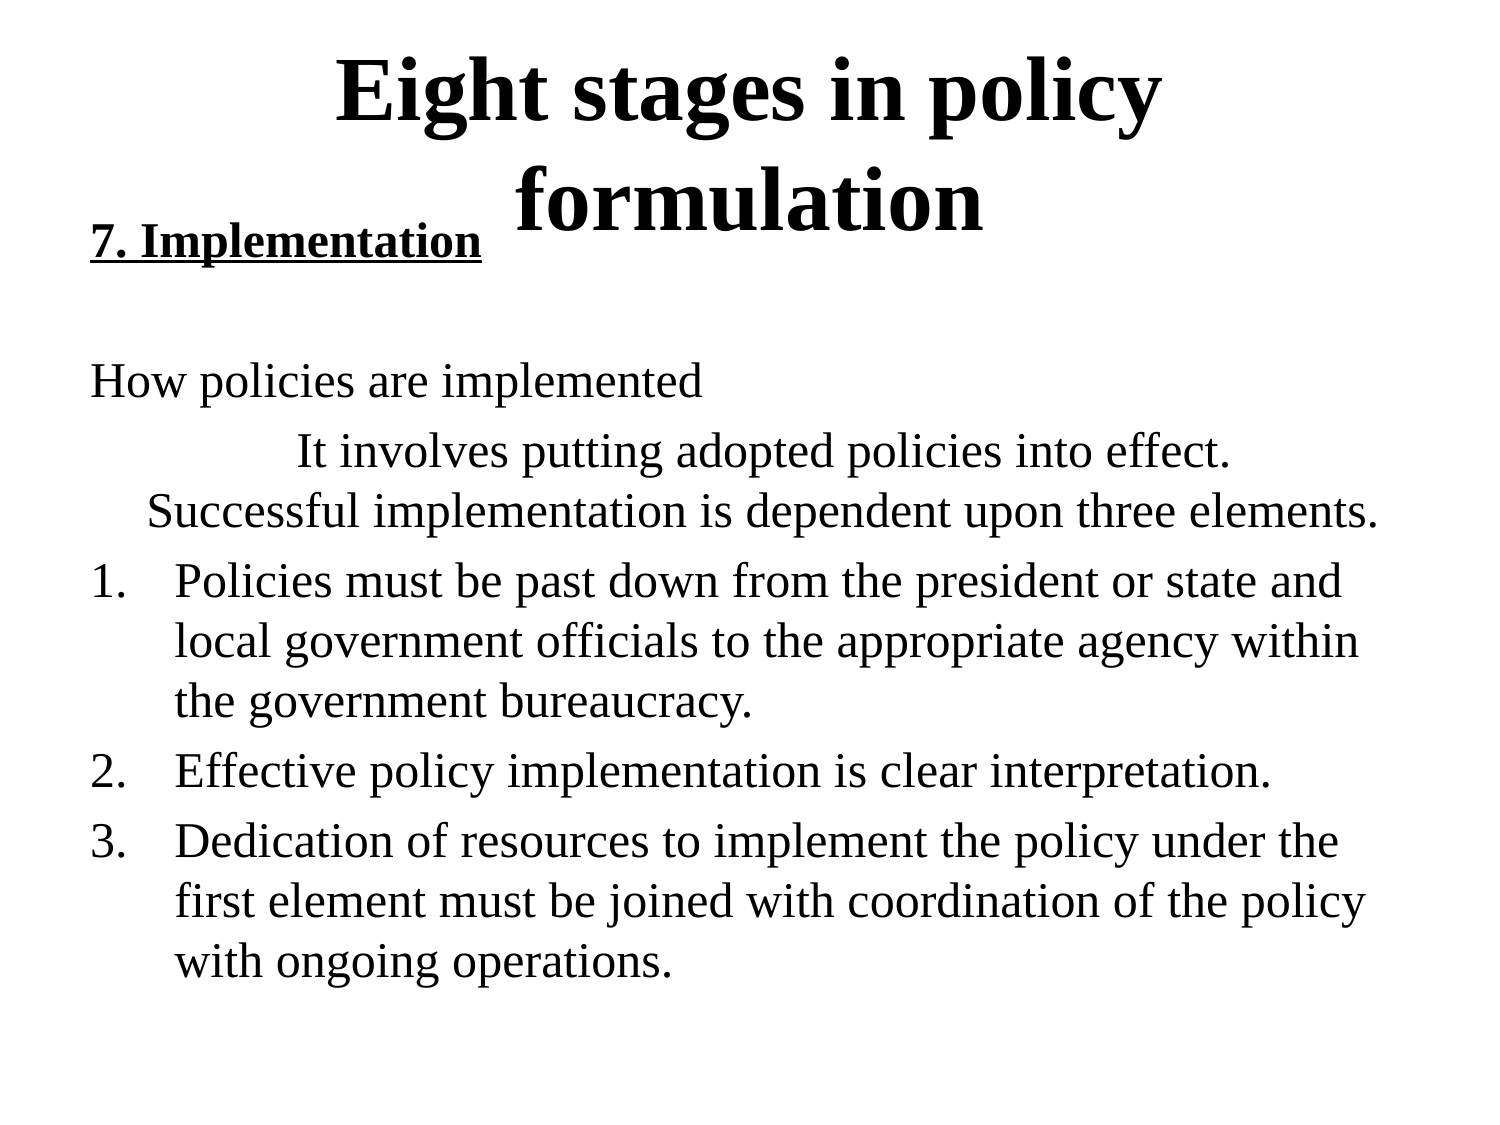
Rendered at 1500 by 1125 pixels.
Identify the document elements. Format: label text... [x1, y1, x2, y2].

title Eight stages in policy formulation [75, 45, 1425, 200]
list 7. Implementation How policies are implemented It involves putting adopted policies into effect. Successful implementation is dependent upon three elements. Policies must be past down from the president or state and local government officials to the appropriate agency within the government bureaucracy. Effective policy implementation is clear interpretation. Dedication of resources to implement the policy under the first element must be joined with coordination of the policy with ongoing operations. [75, 200, 1425, 1075]
